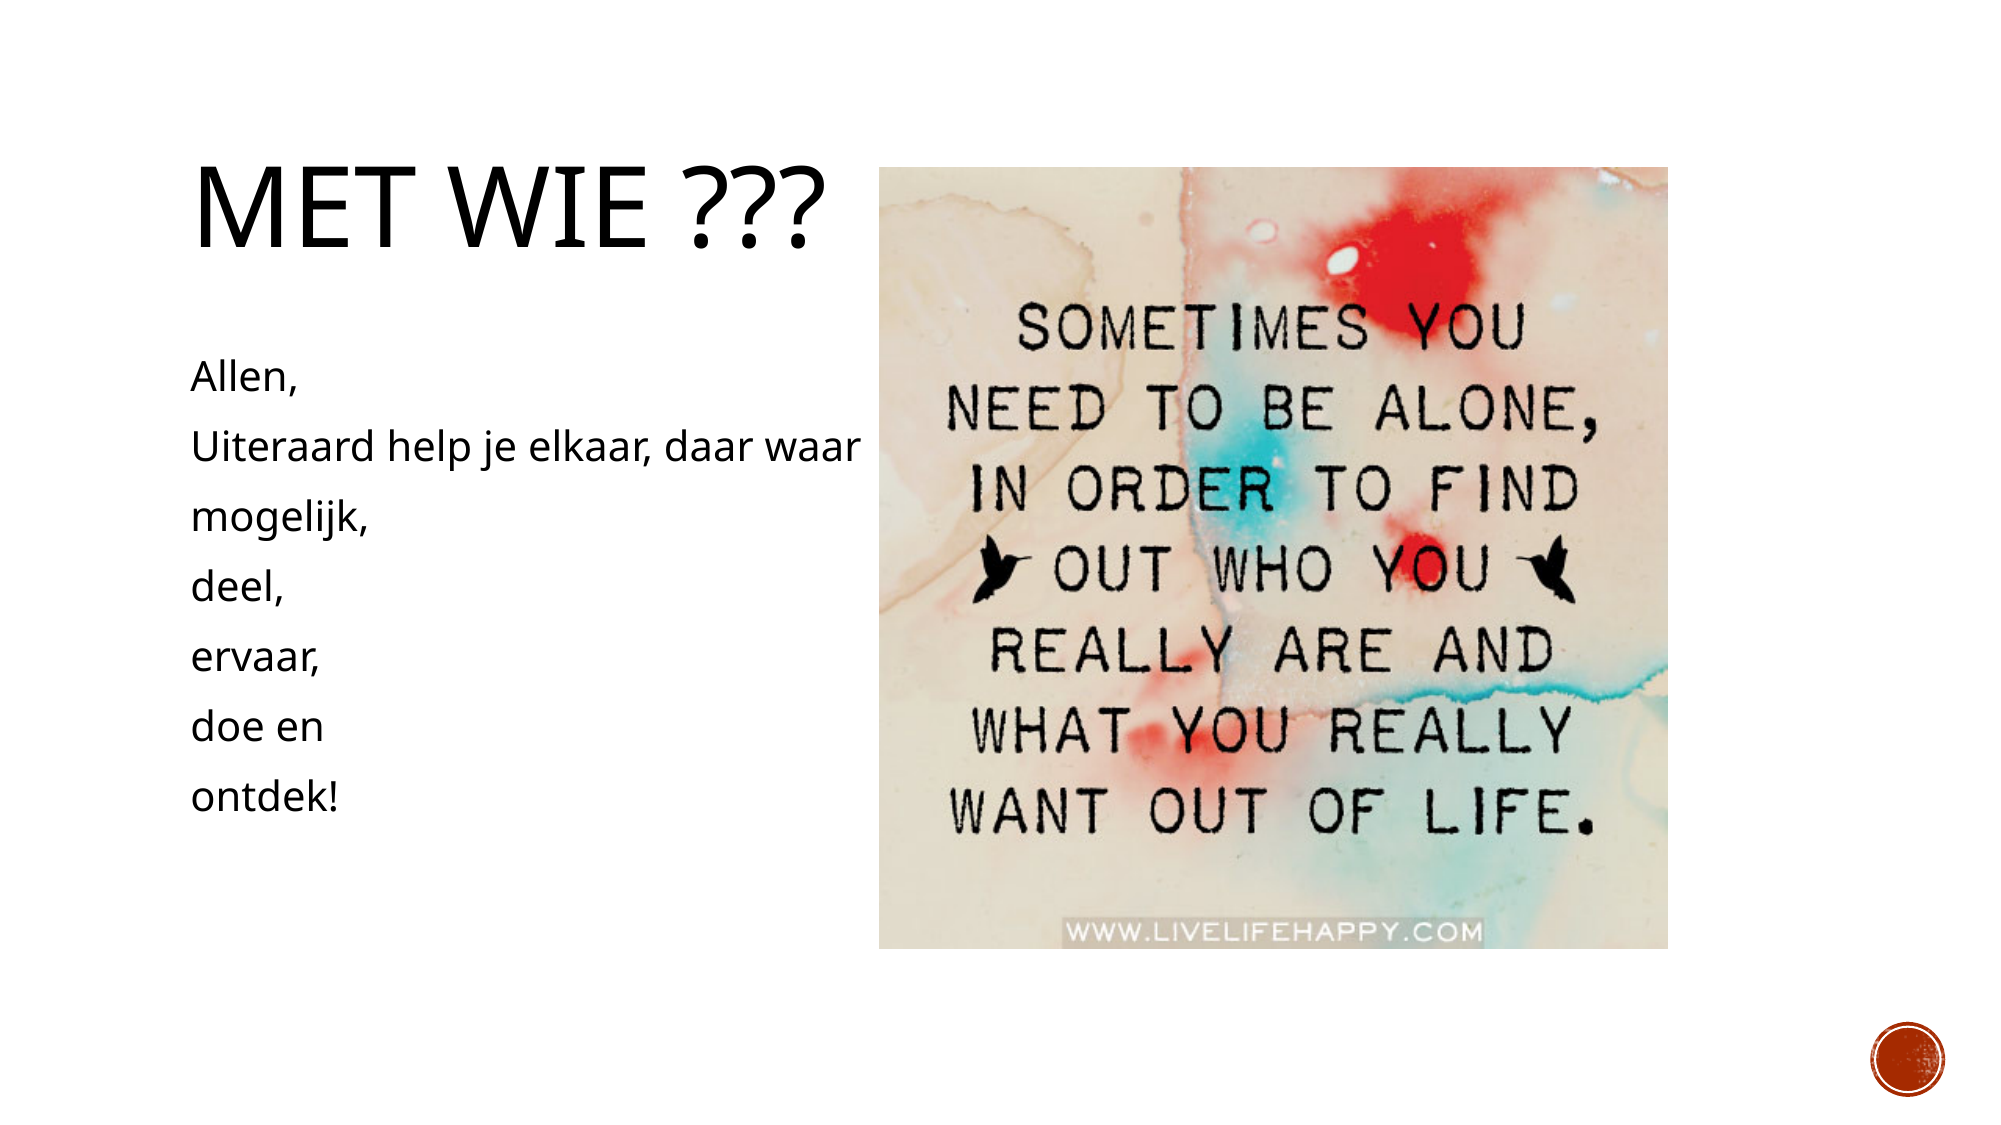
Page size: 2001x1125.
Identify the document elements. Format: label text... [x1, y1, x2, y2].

title Met wie ??? [175, 79, 1826, 344]
picture [879, 167, 1668, 949]
list Allen, Uiteraard help je elkaar, daar waar mogelijk, deel, ervaar, doe en ontdek! [175, 348, 1826, 1013]
